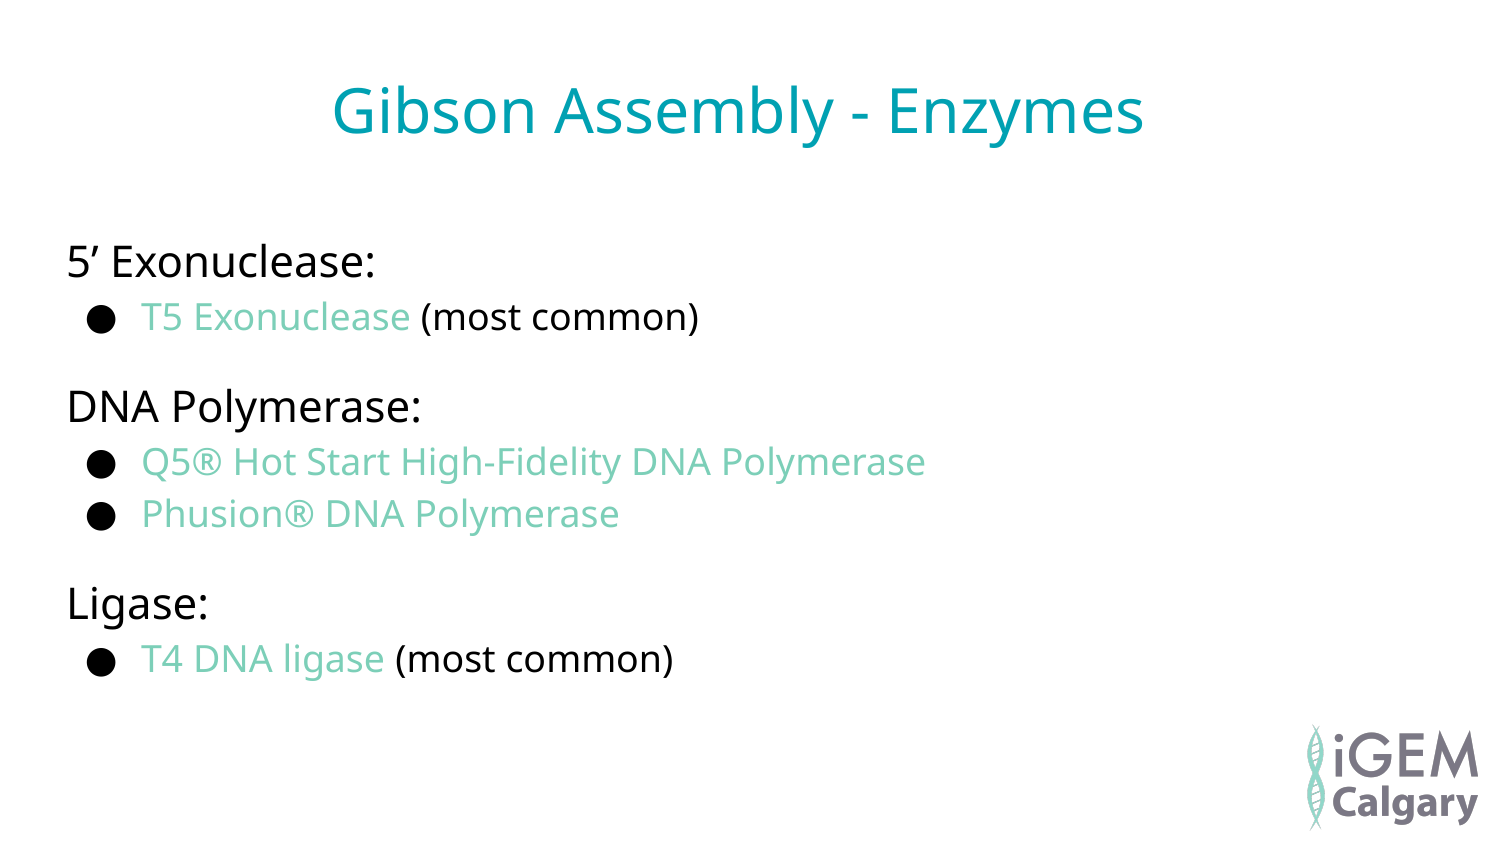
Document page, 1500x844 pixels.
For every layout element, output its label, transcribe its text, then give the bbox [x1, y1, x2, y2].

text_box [1304, 717, 1488, 833]
text_box 5’ Exonuclease: T5 Exonuclease (most common) DNA Polymerase: Q5® Hot Start High-Fidelity DNA Polymerase Phusion® DNA Polymerase Ligase: T4 DNA ligase (most common) [51, 270, 1449, 817]
text_box [51, 189, 1449, 270]
text_box Gibson Assembly - Enzymes [40, 56, 1438, 151]
